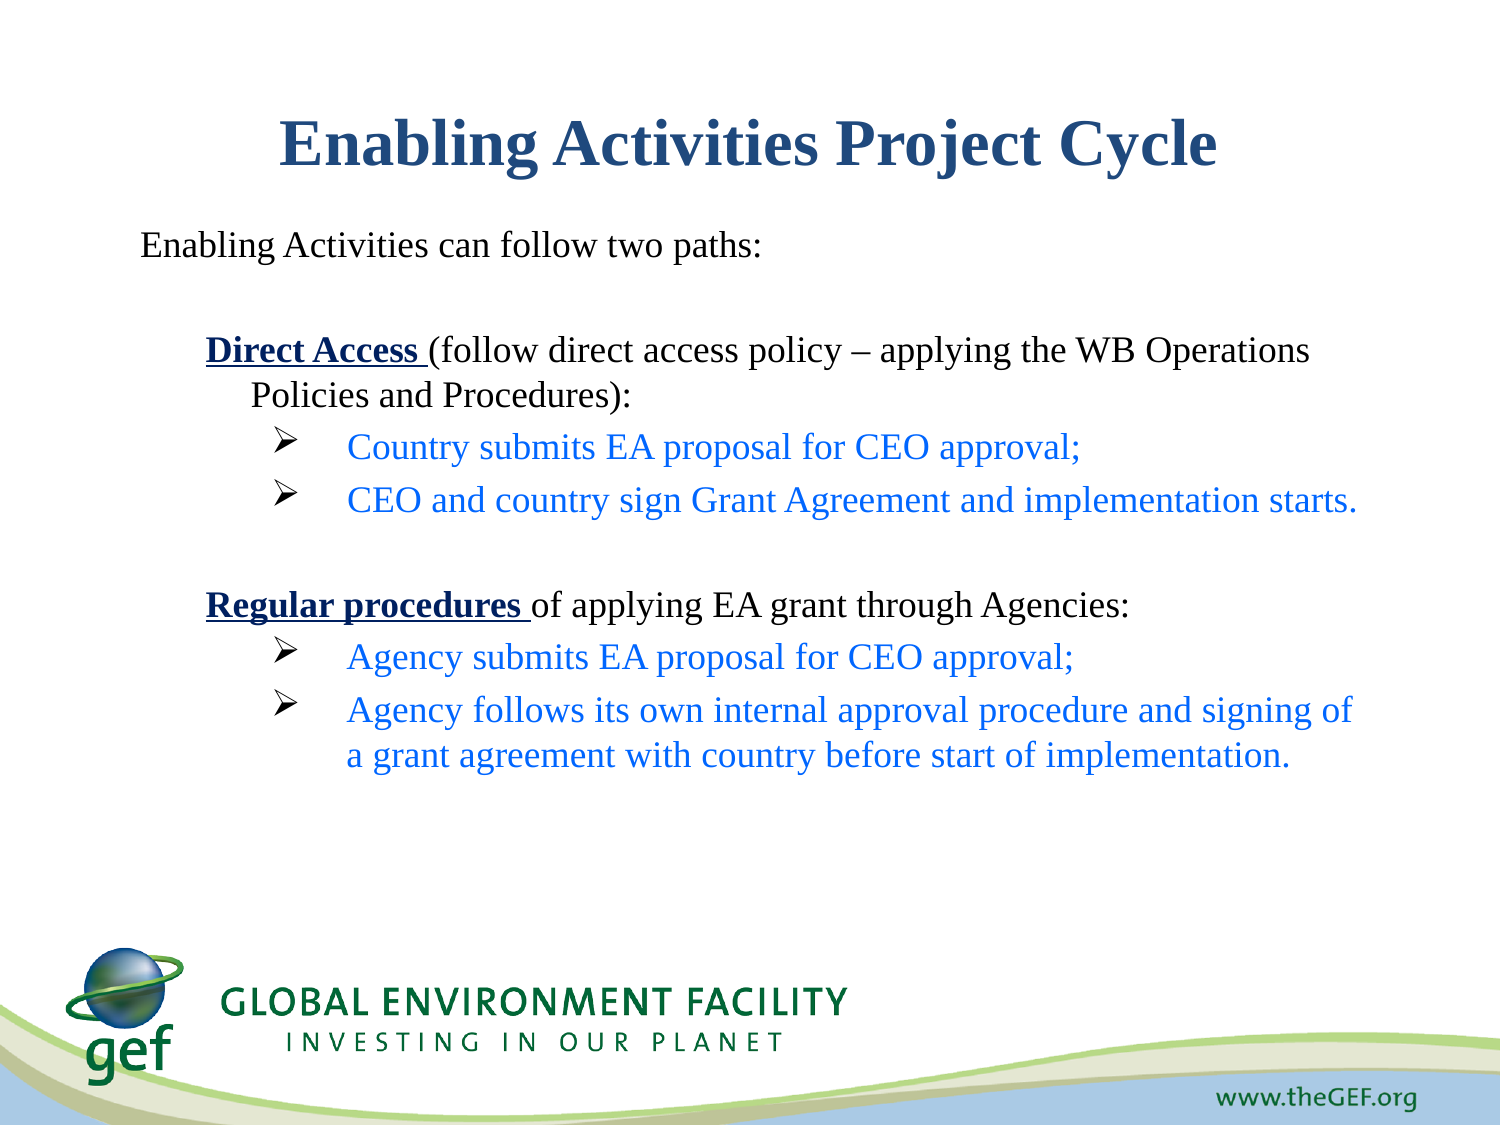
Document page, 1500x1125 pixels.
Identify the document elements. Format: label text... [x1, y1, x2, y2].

title Enabling Activities Project Cycle [74, 44, 1426, 233]
picture [0, 920, 1500, 1125]
list Enabling Activities can follow two paths: Direct Access (follow direct access policy – applying the WB Operations Policies and Procedures): Country submits EA proposal for CEO approval; CEO and country sign Grant Agreement and implementation starts. Regular procedures of applying EA grant through Agencies: Agency submits EA proposal for CEO approval; Agency follows its own internal approval procedure and signing of a grant agreement with country before start of implementation. [124, 233, 1388, 926]
